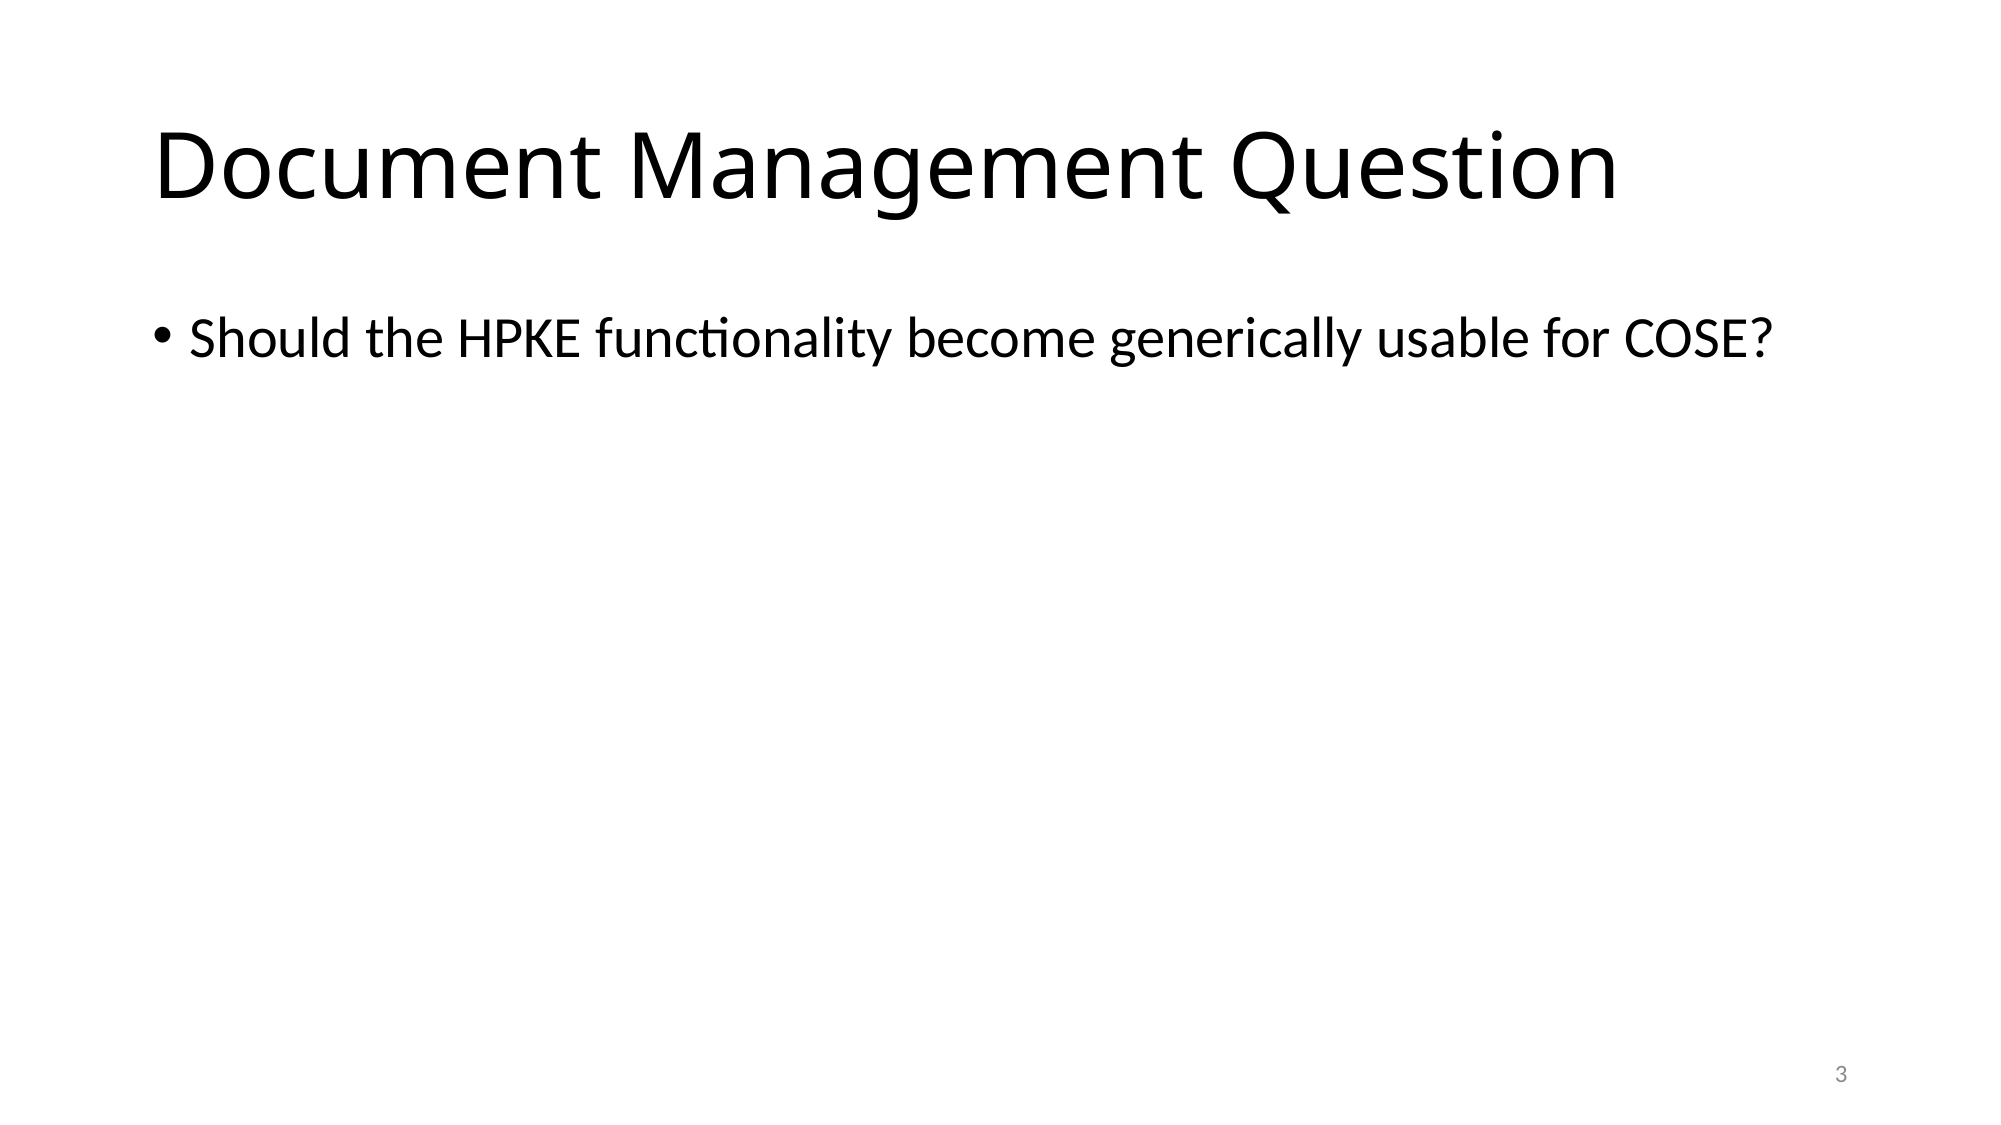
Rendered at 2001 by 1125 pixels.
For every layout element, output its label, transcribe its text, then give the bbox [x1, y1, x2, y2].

title Document Management Question [137, 59, 1863, 278]
list Should the HPKE functionality become generically usable for COSE? [137, 299, 1863, 1014]
slide_number 3 [1412, 1042, 1863, 1103]
